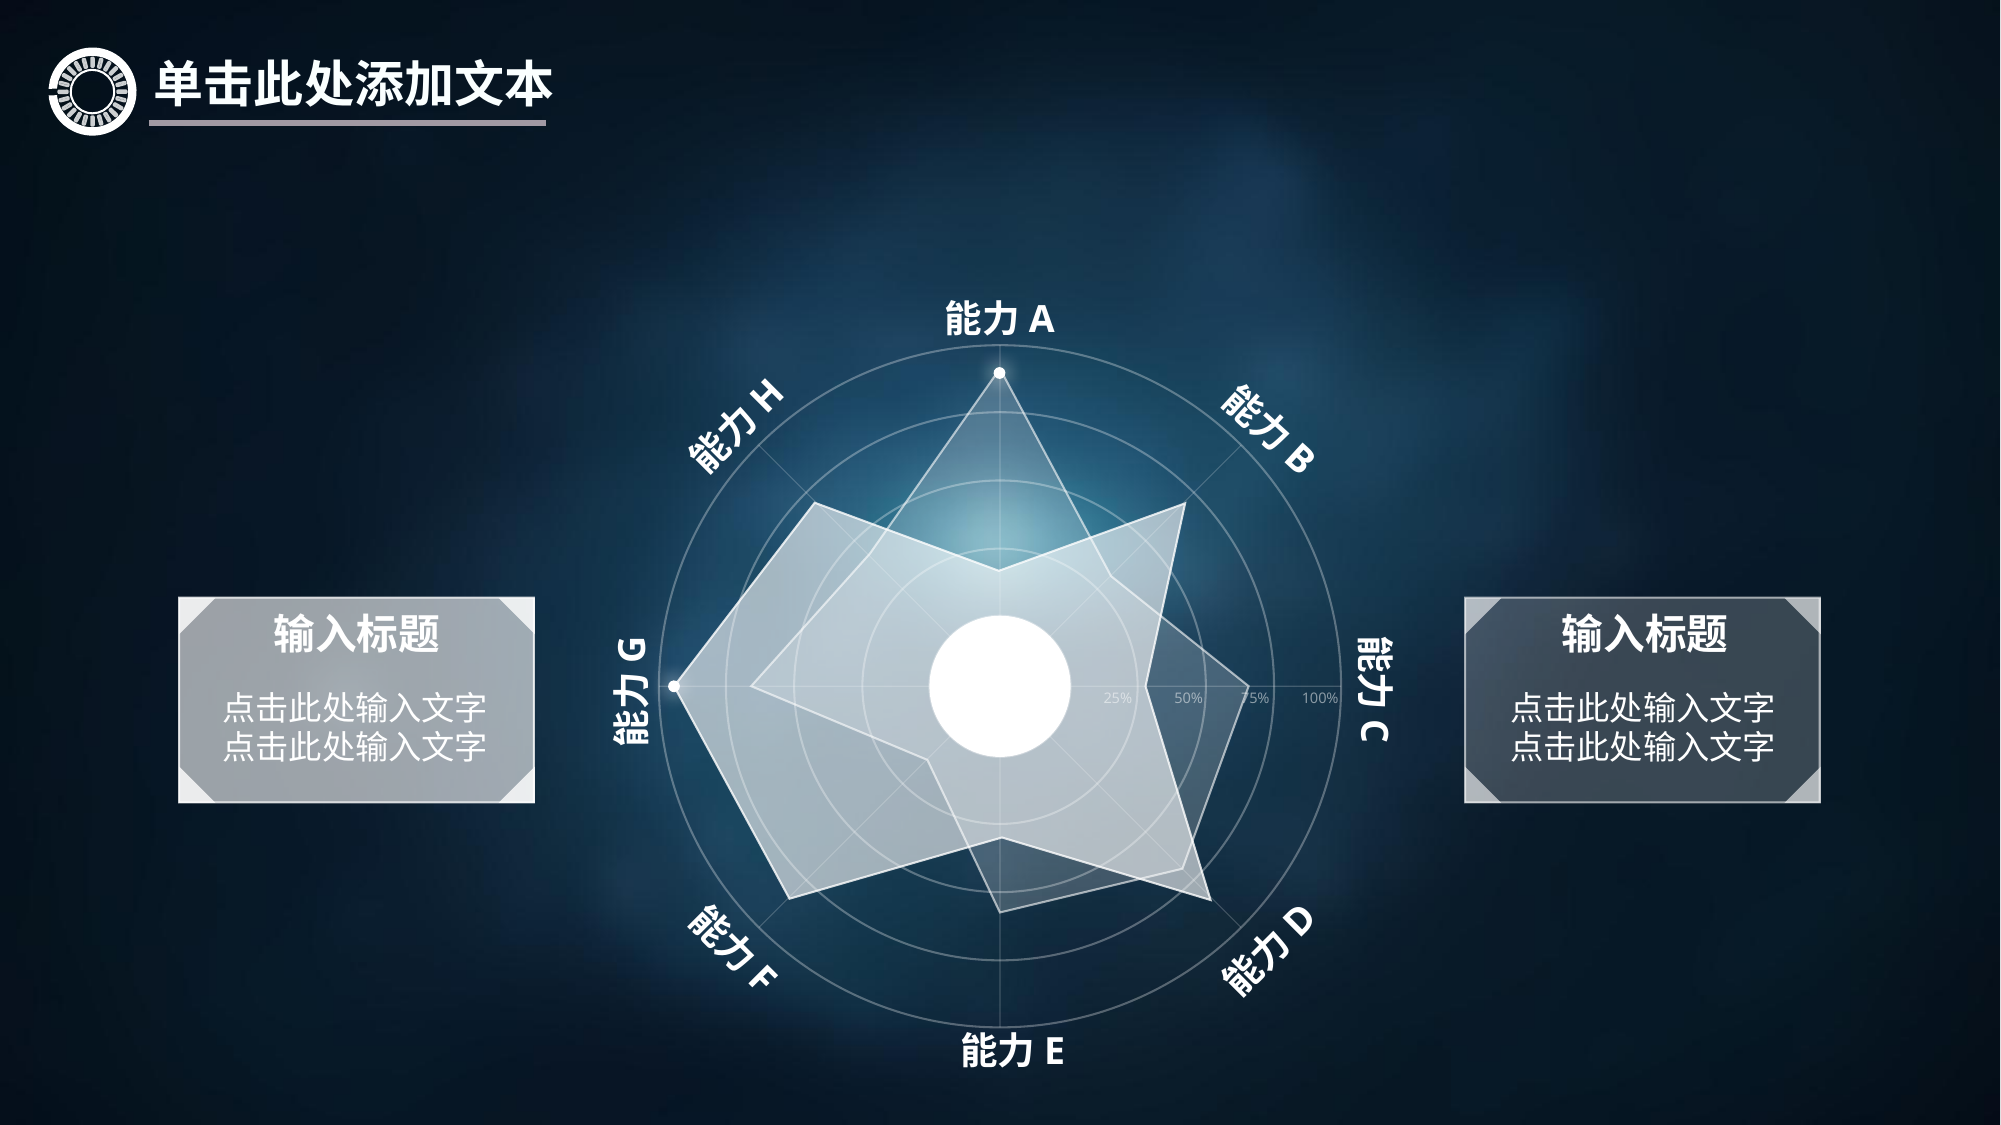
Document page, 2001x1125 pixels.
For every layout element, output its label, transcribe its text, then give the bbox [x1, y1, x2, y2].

text_box 单击此处添加文本 [137, 57, 579, 115]
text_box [1465, 597, 1821, 803]
text_box 能力C [1346, 620, 1406, 759]
picture [0, 0, 2001, 1125]
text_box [48, 47, 137, 136]
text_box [638, 651, 710, 722]
text_box 100% [1342, 681, 1354, 714]
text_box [179, 597, 535, 803]
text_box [658, 345, 1342, 1028]
text_box 能力A [930, 287, 1070, 345]
text_box 能力G [600, 621, 658, 763]
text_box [964, 337, 1035, 409]
text_box 能力E [945, 1028, 1080, 1080]
